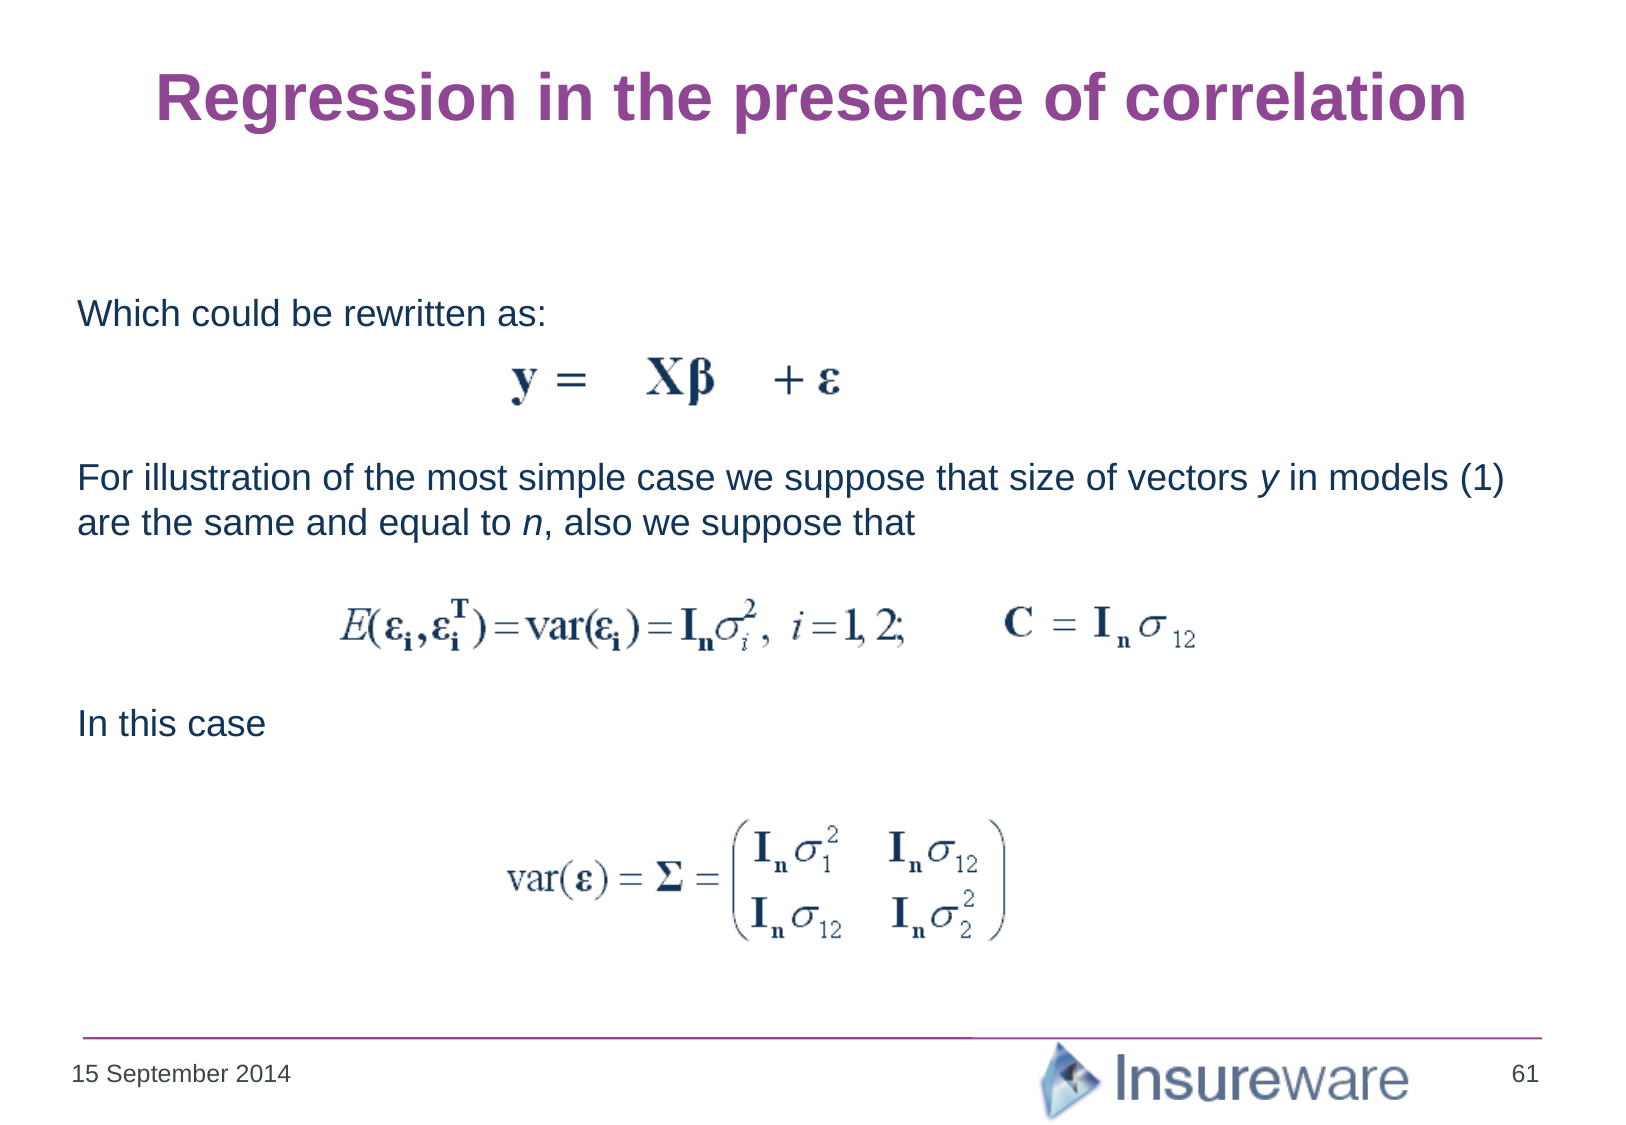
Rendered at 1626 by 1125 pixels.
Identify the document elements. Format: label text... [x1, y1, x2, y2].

picture [1036, 1039, 1416, 1125]
text_box For illustration of the most simple case we suppose that size of vectors y in models (1) are the same and equal to n, also we suppose that [62, 445, 1534, 550]
picture [484, 784, 1024, 958]
title Regression in the presence of correlation [75, 0, 1550, 188]
slide_number 61 [1439, 1050, 1555, 1106]
text_box In this case [62, 691, 1534, 752]
picture [319, 573, 1240, 673]
picture [484, 339, 866, 431]
text_box Which could be rewritten as: [62, 281, 1534, 341]
